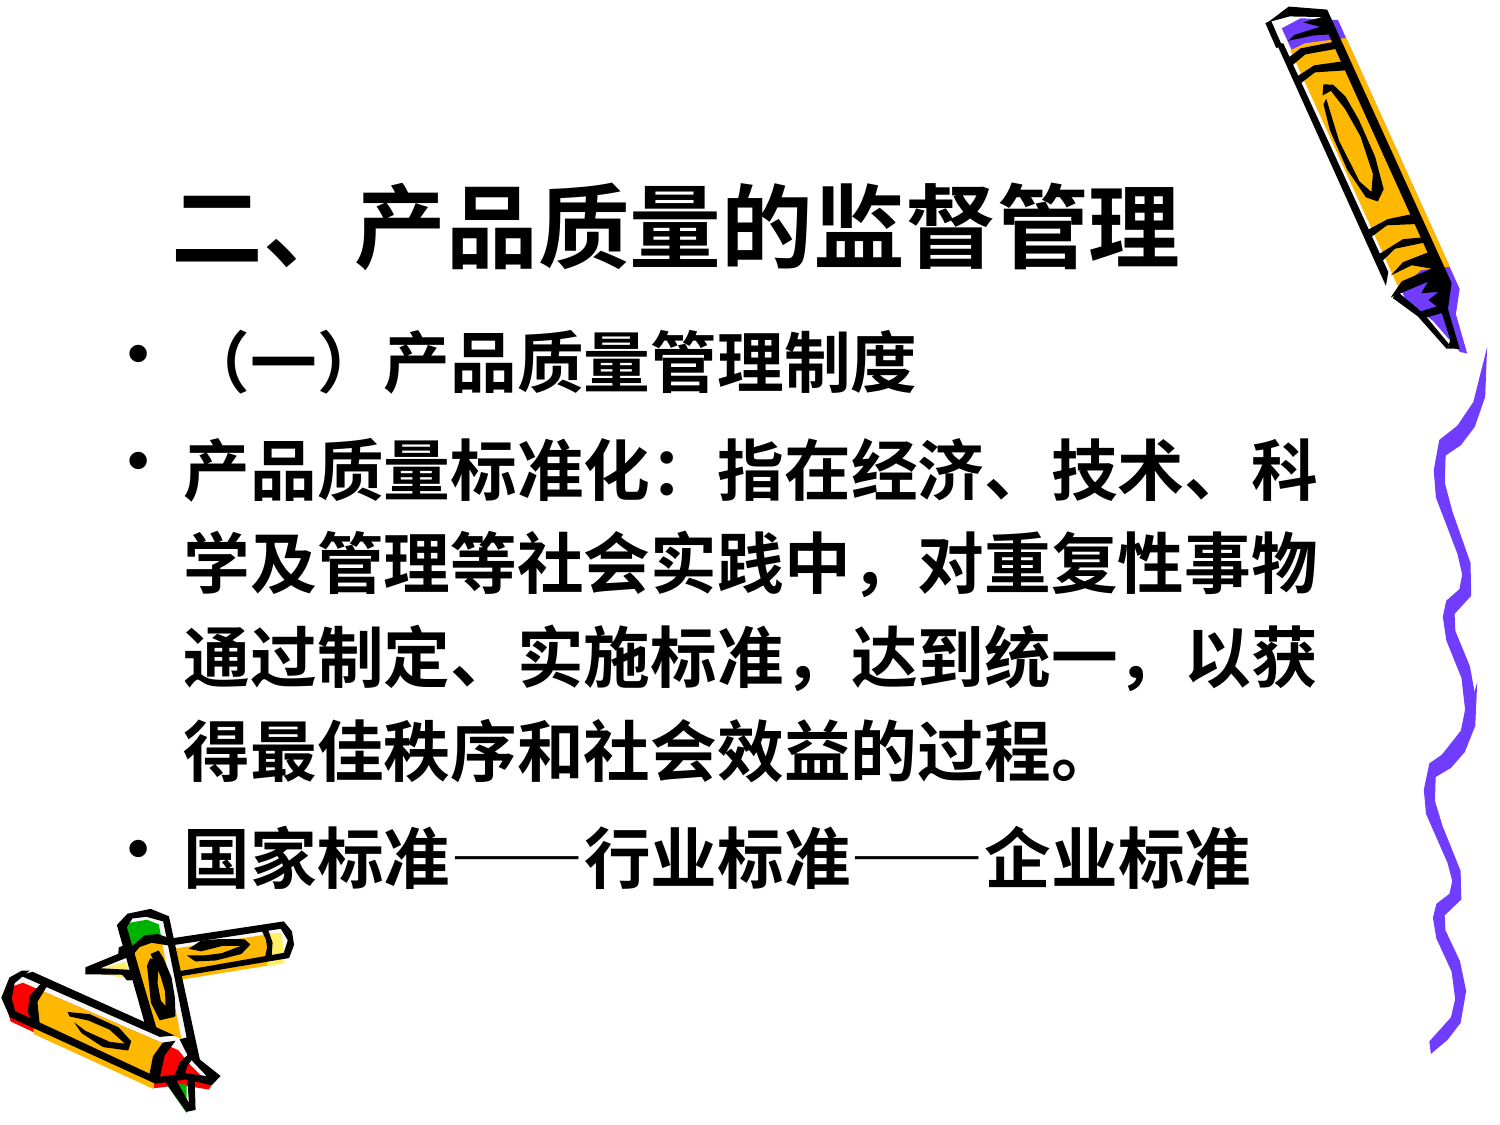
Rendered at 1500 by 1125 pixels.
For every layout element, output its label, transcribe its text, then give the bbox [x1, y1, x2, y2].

title 二、产品质量的监督管理 [112, 24, 1240, 288]
list （一）产品质量管理制度 产品质量标准化：指在经济、技术、科学及管理等社会实践中，对重复性事物通过制定、实施标准，达到统一，以获得最佳秩序和社会效益的过程。 国家标准——行业标准——企业标准 [112, 299, 1376, 901]
